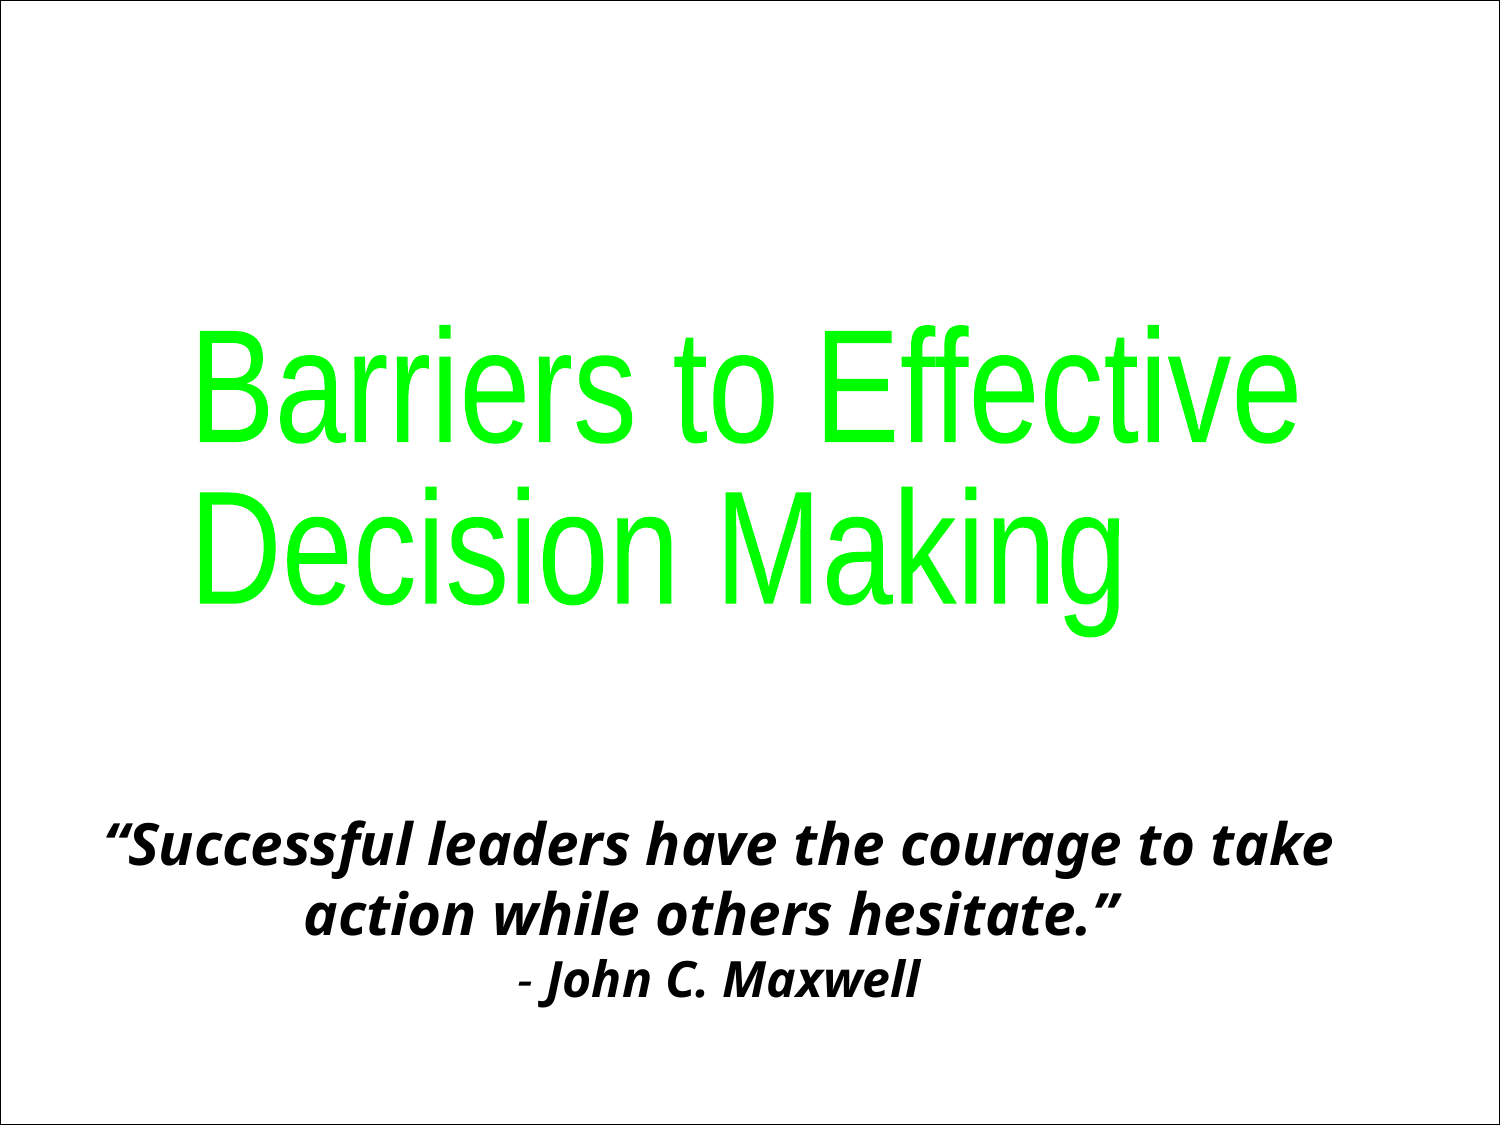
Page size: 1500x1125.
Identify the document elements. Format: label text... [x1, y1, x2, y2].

text_box [0, 0, 1500, 1125]
text_box “Successful leaders have the courage to take action while others hesitate.” - John C. Maxwell [0, 799, 1438, 1015]
